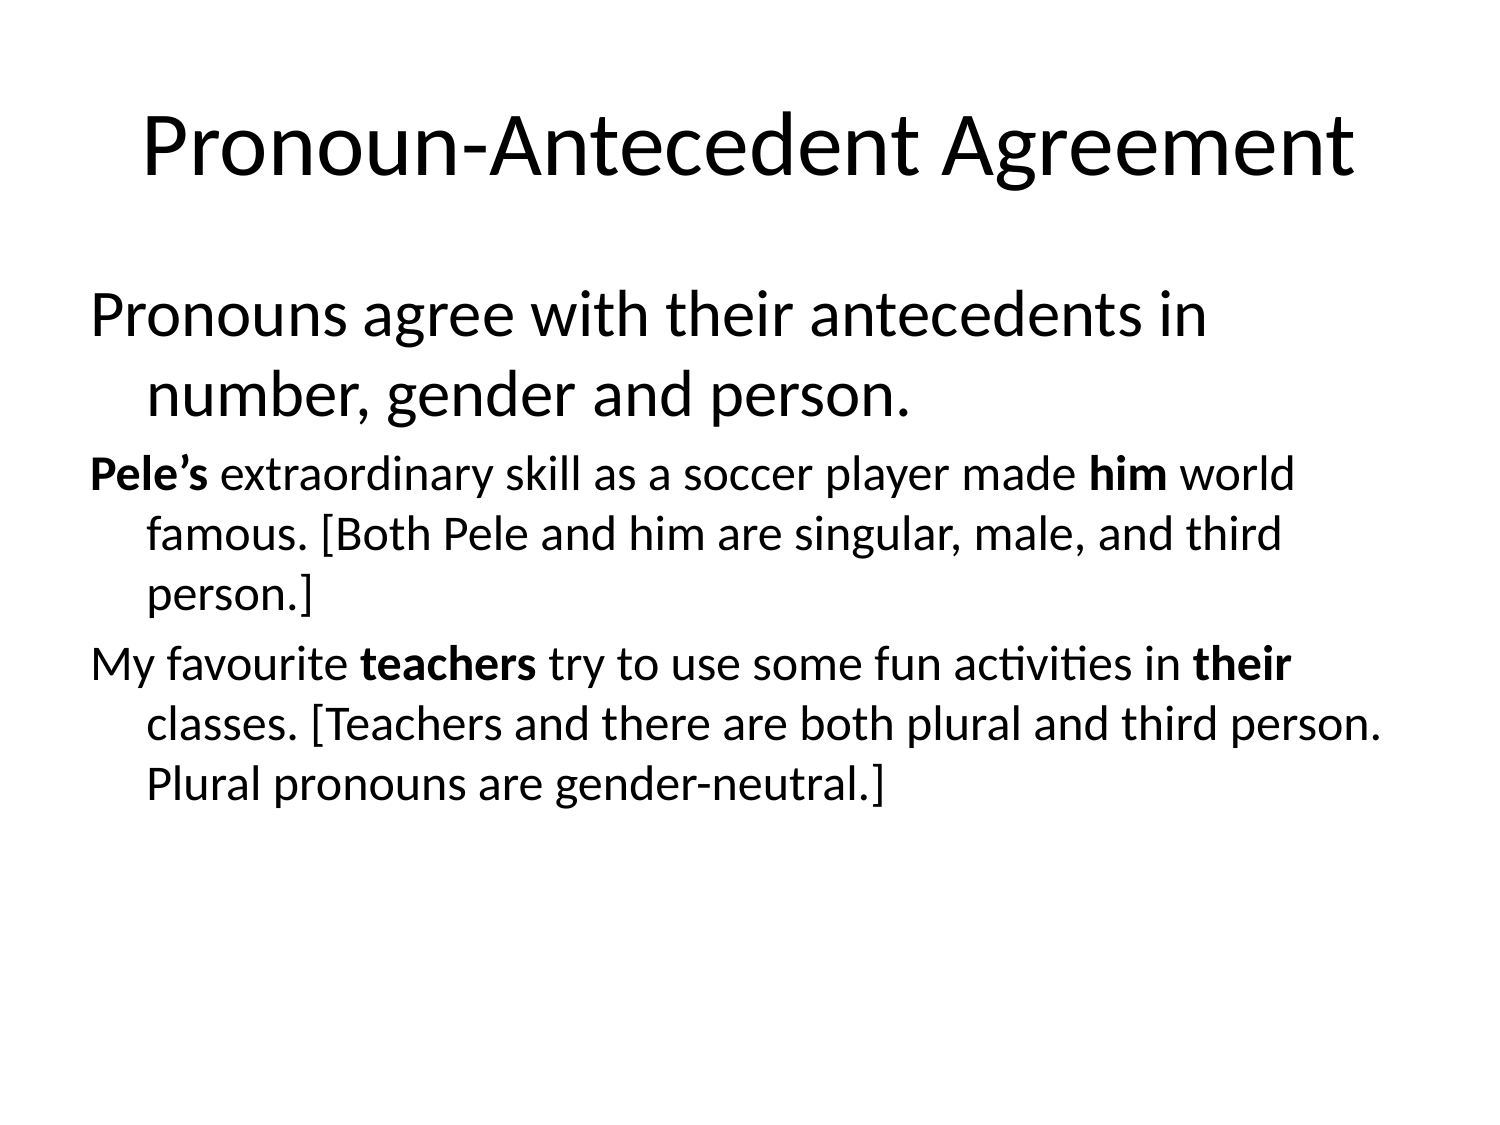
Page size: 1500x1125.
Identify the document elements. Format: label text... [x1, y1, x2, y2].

list Pronouns agree with their antecedents in number, gender and person. Pele’s extraordinary skill as a soccer player made him world famous. [Both Pele and him are singular, male, and third person.] My favourite teachers try to use some fun activities in their classes. [Teachers and there are both plural and third person. Plural pronouns are gender-neutral.] [75, 262, 1425, 1005]
title Pronoun-Antecedent Agreement [75, 45, 1425, 233]
